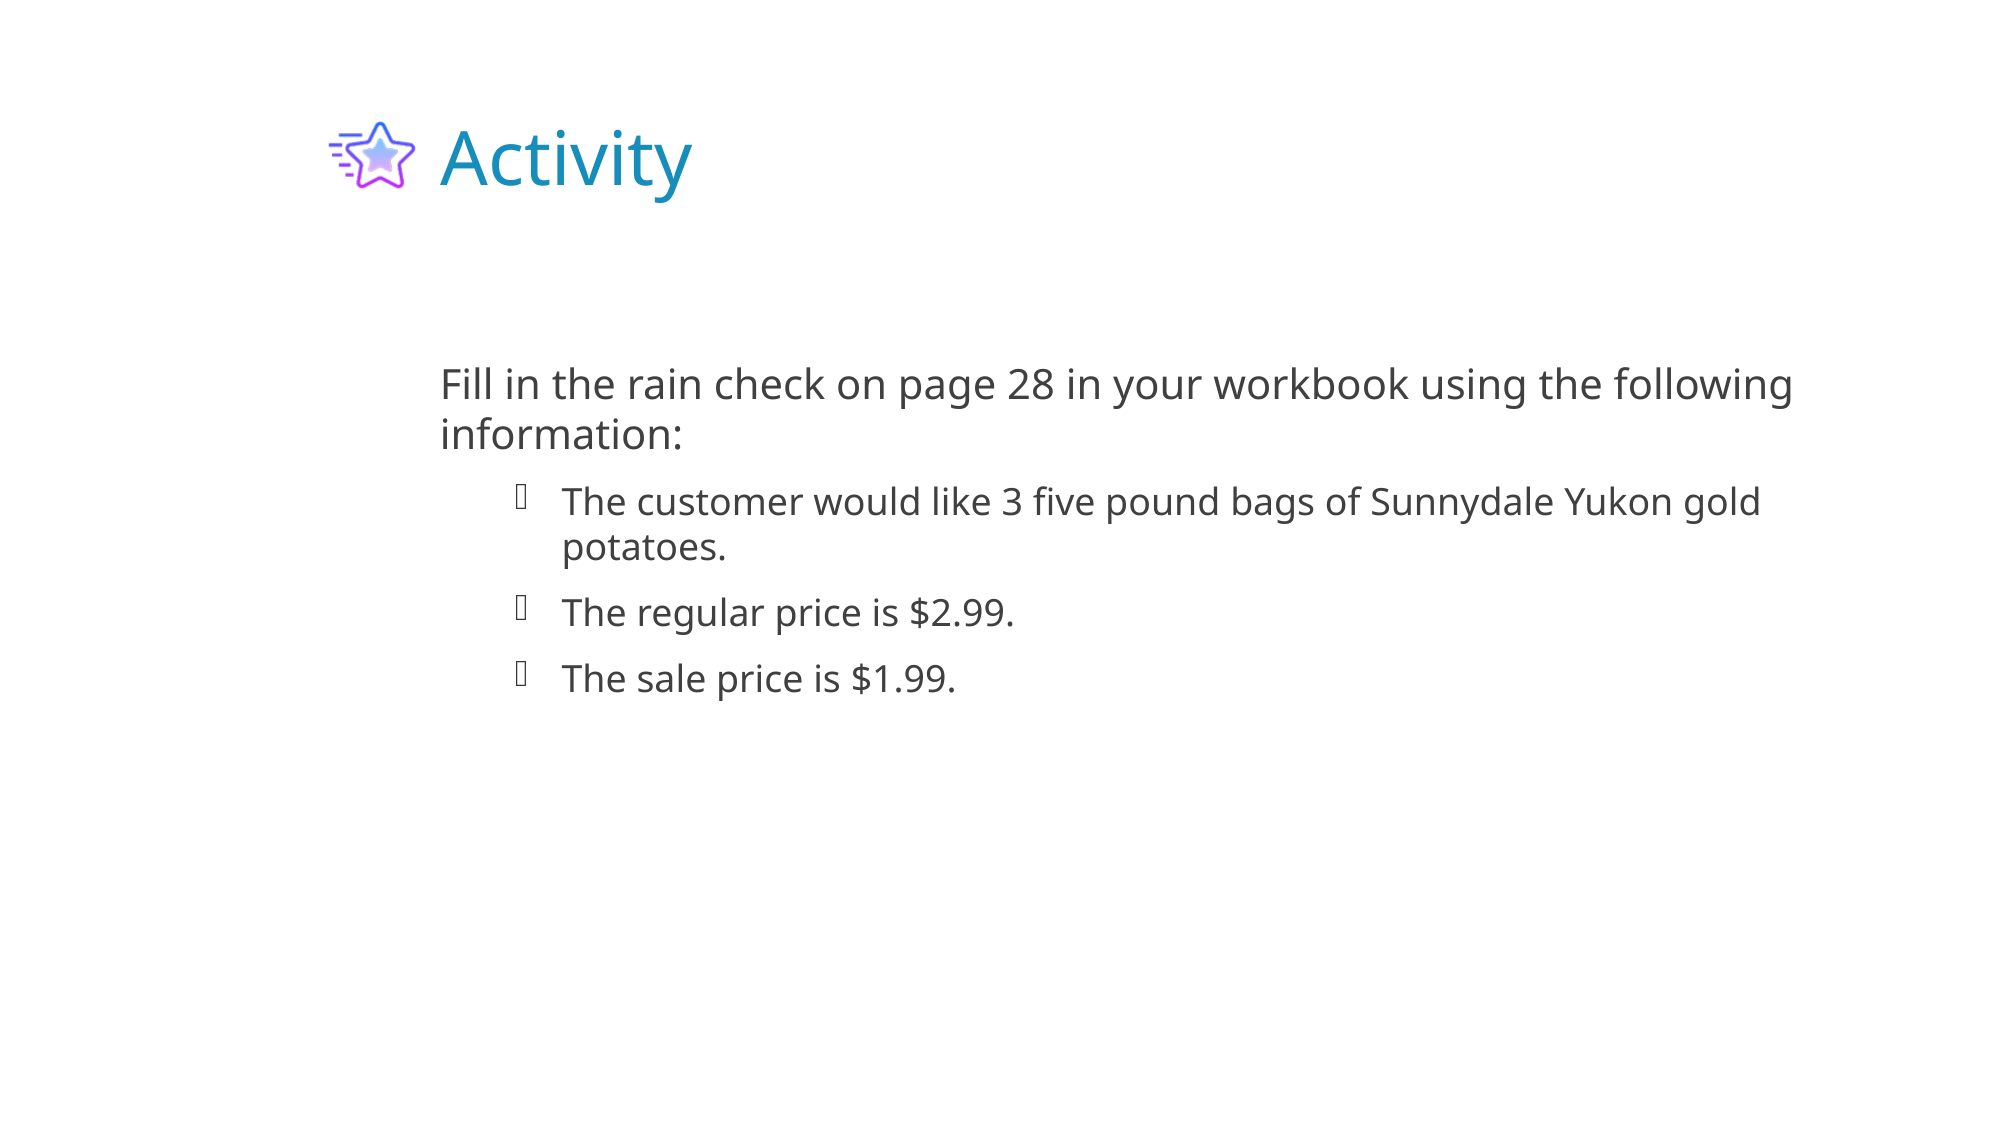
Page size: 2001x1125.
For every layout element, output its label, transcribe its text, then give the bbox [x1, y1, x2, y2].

picture [319, 102, 425, 208]
list Fill in the rain check on page 28 in your workbook using the following information: The customer would like 3 five pound bags of Sunnydale Yukon gold potatoes. The regular price is $2.99. The sale price is $1.99. [424, 350, 1888, 1074]
title Activity [425, 102, 1888, 313]
